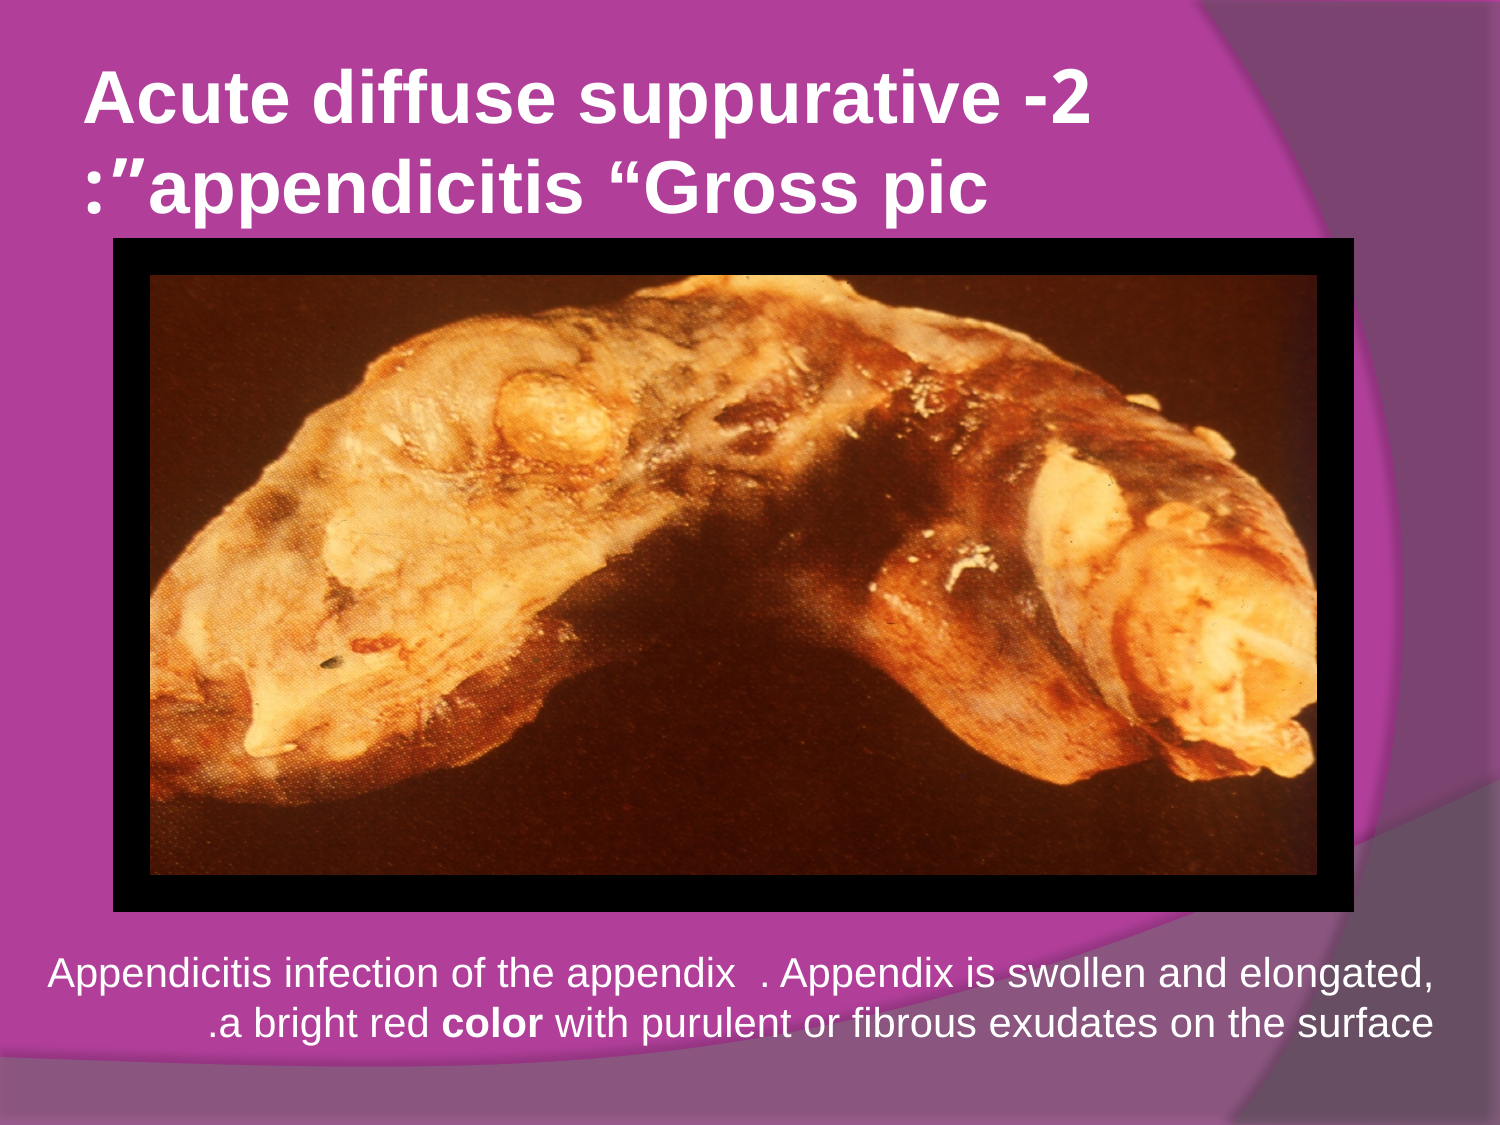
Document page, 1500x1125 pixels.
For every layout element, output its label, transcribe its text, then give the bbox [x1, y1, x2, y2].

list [149, 274, 1318, 876]
text_box Appendicitis infection of the appendix . Appendix is swollen and elongated, a bright red color with purulent or fibrous exudates on the surface. [0, 938, 1450, 1053]
title 2- Acute diffuse suppurative appendicitis “Gross pic”: [75, 45, 1425, 233]
